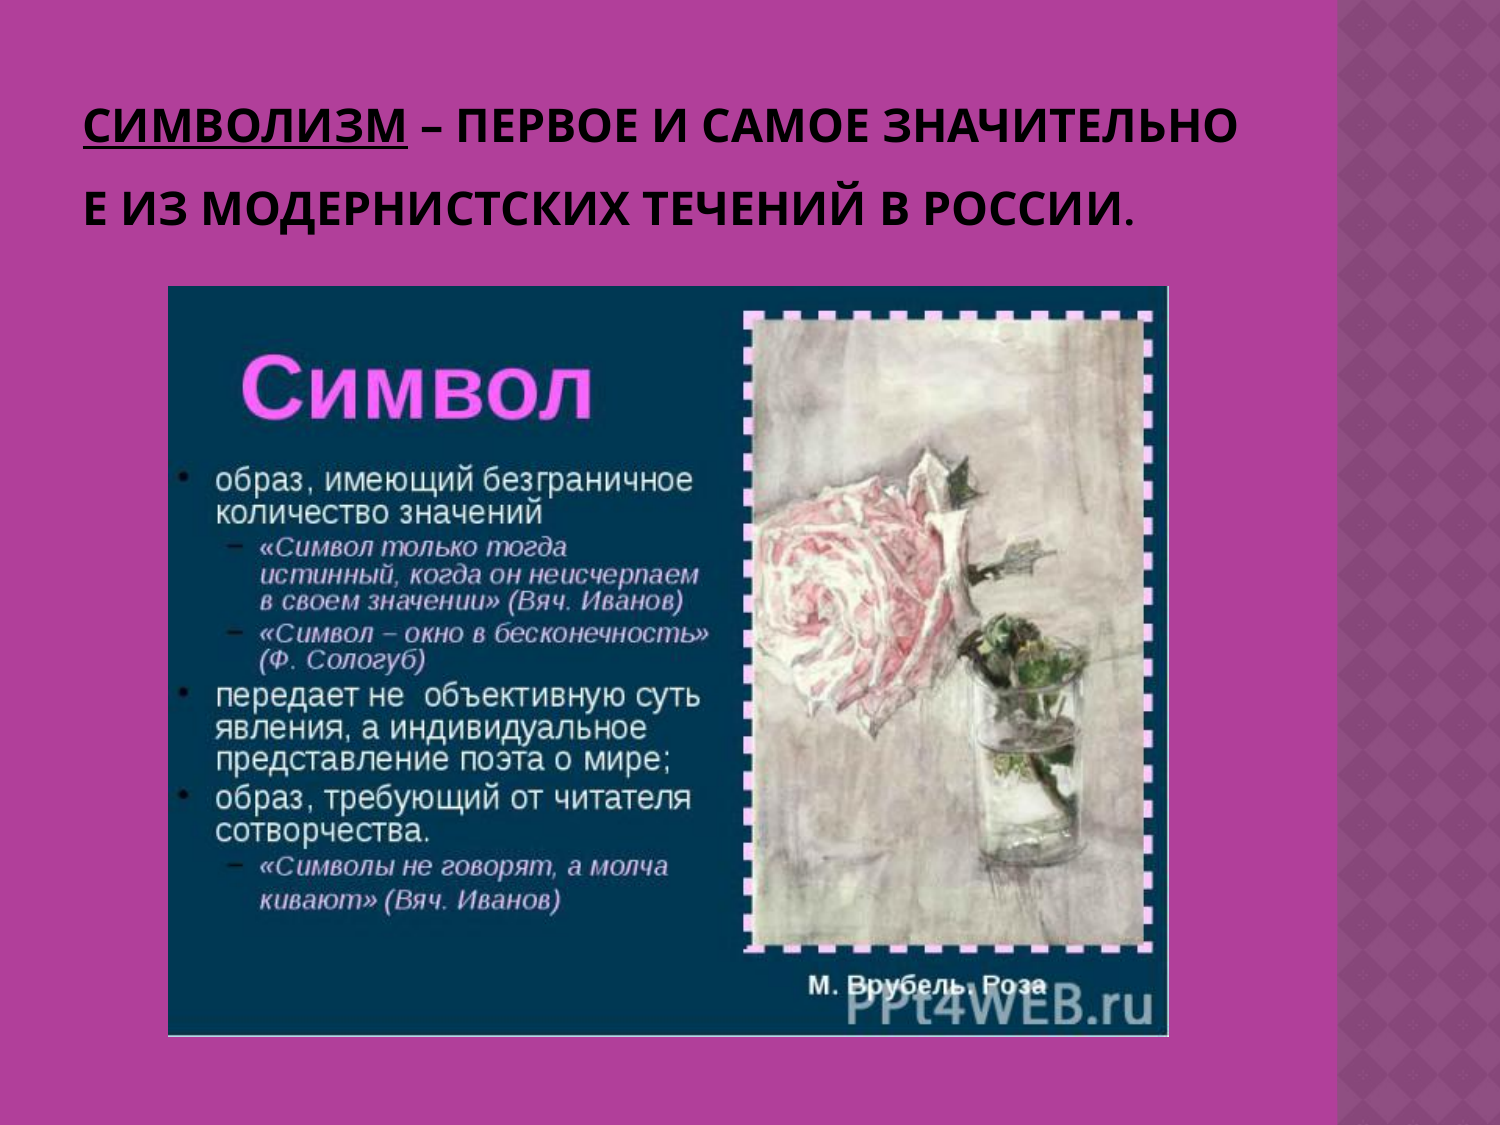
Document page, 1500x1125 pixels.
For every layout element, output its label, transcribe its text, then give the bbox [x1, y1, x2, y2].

title Символизм – первое и самое значительное из модернистских течений в России. [75, 52, 1263, 240]
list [168, 286, 1170, 1037]
